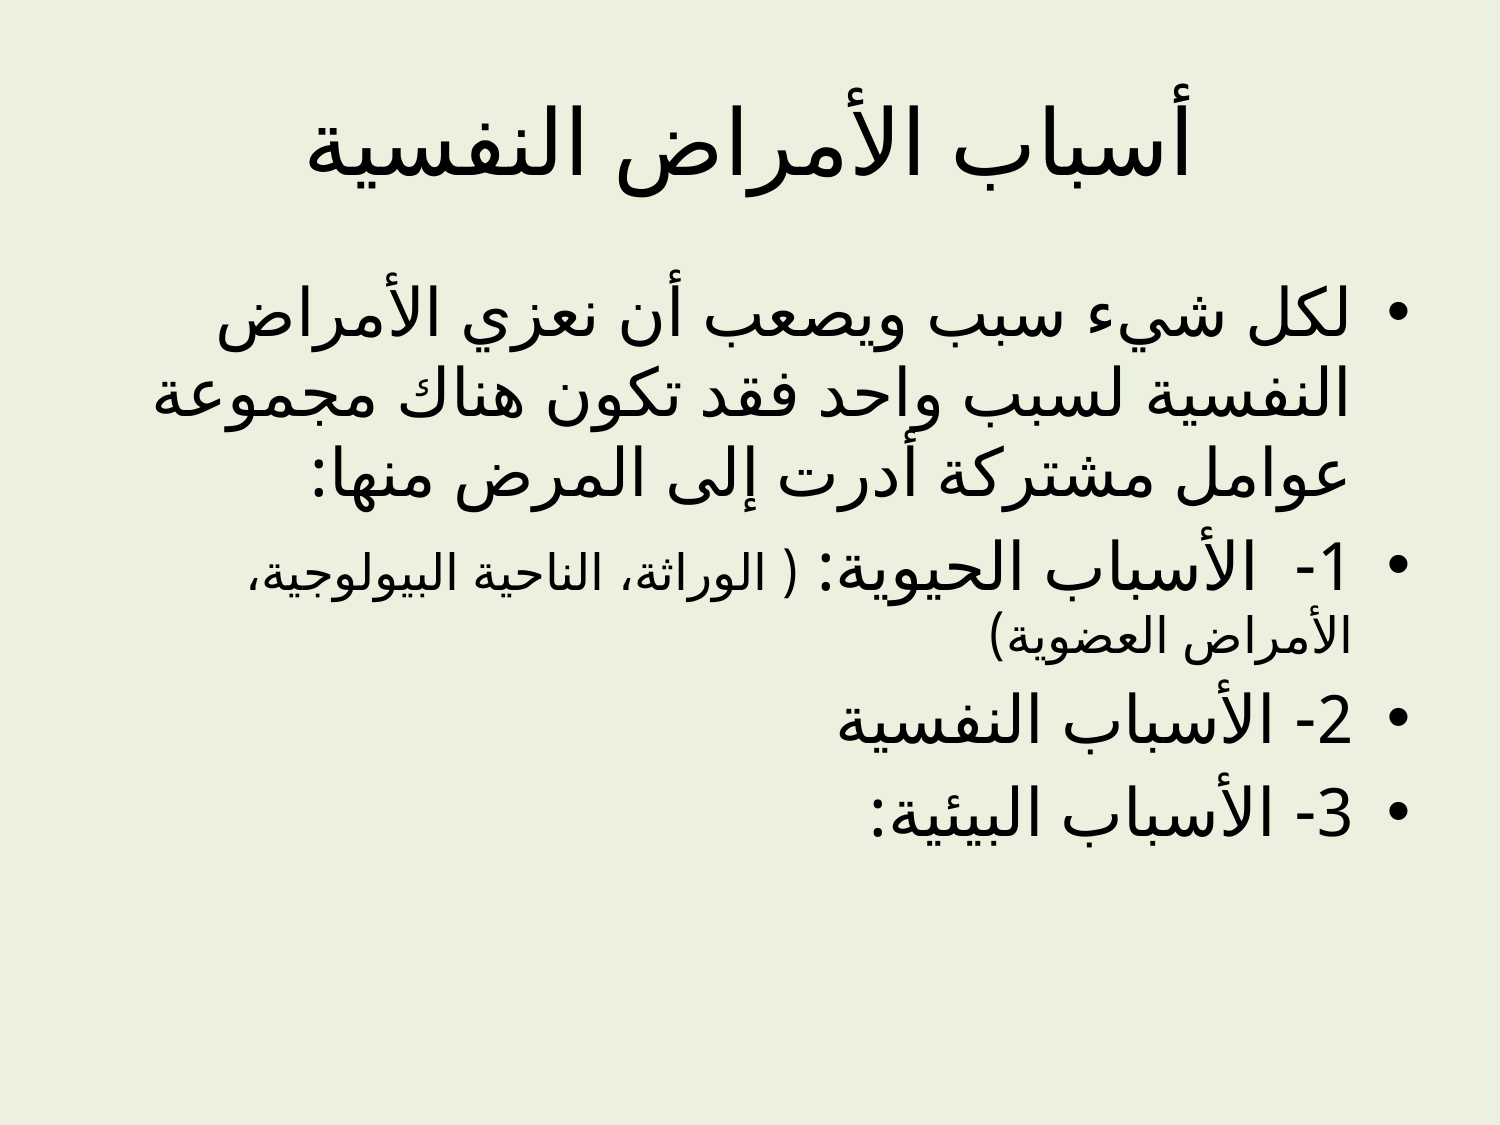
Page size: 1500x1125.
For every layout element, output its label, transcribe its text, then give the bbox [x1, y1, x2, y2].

list لكل شيء سبب ويصعب أن نعزي الأمراض النفسية لسبب واحد فقد تكون هناك مجموعة عوامل مشتركة أدرت إلى المرض منها: 1- الأسباب الحيوية: ( الوراثة، الناحية البيولوجية، الأمراض العضوية) 2- الأسباب النفسية 3- الأسباب البيئية: [75, 262, 1425, 1005]
title أسباب الأمراض النفسية [75, 45, 1425, 233]
